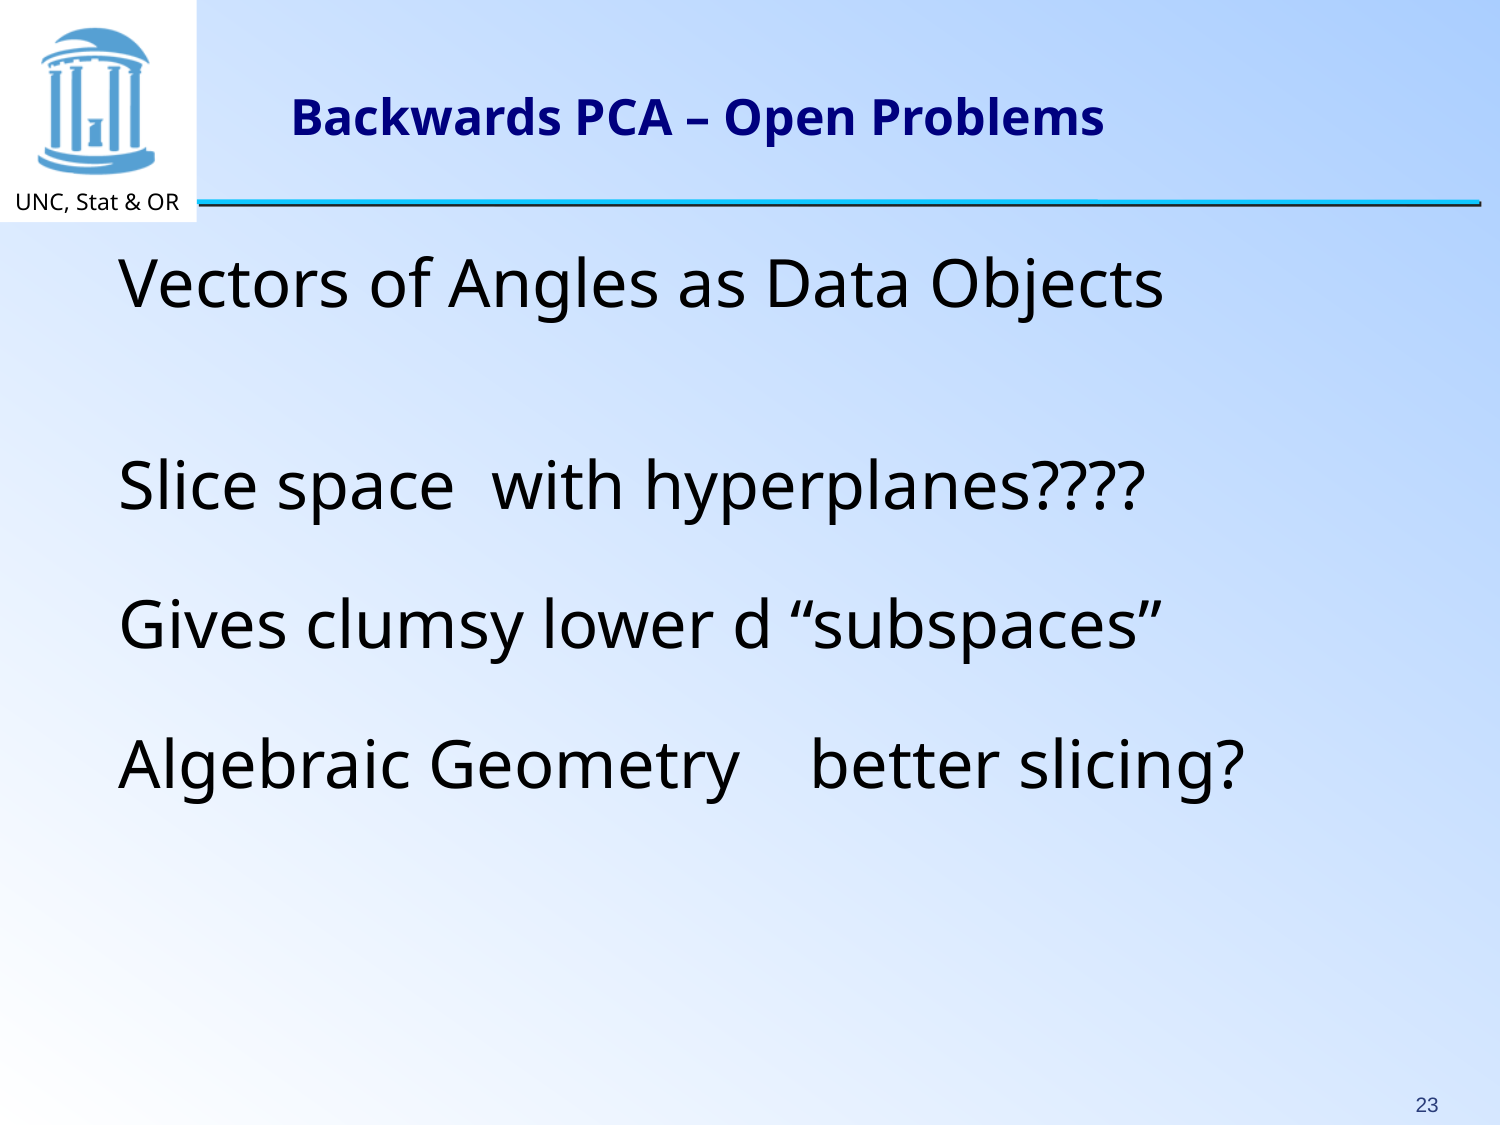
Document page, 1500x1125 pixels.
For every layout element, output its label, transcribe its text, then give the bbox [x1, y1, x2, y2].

picture [14, 7, 189, 189]
title Backwards PCA – Open Problems [275, 75, 1448, 156]
